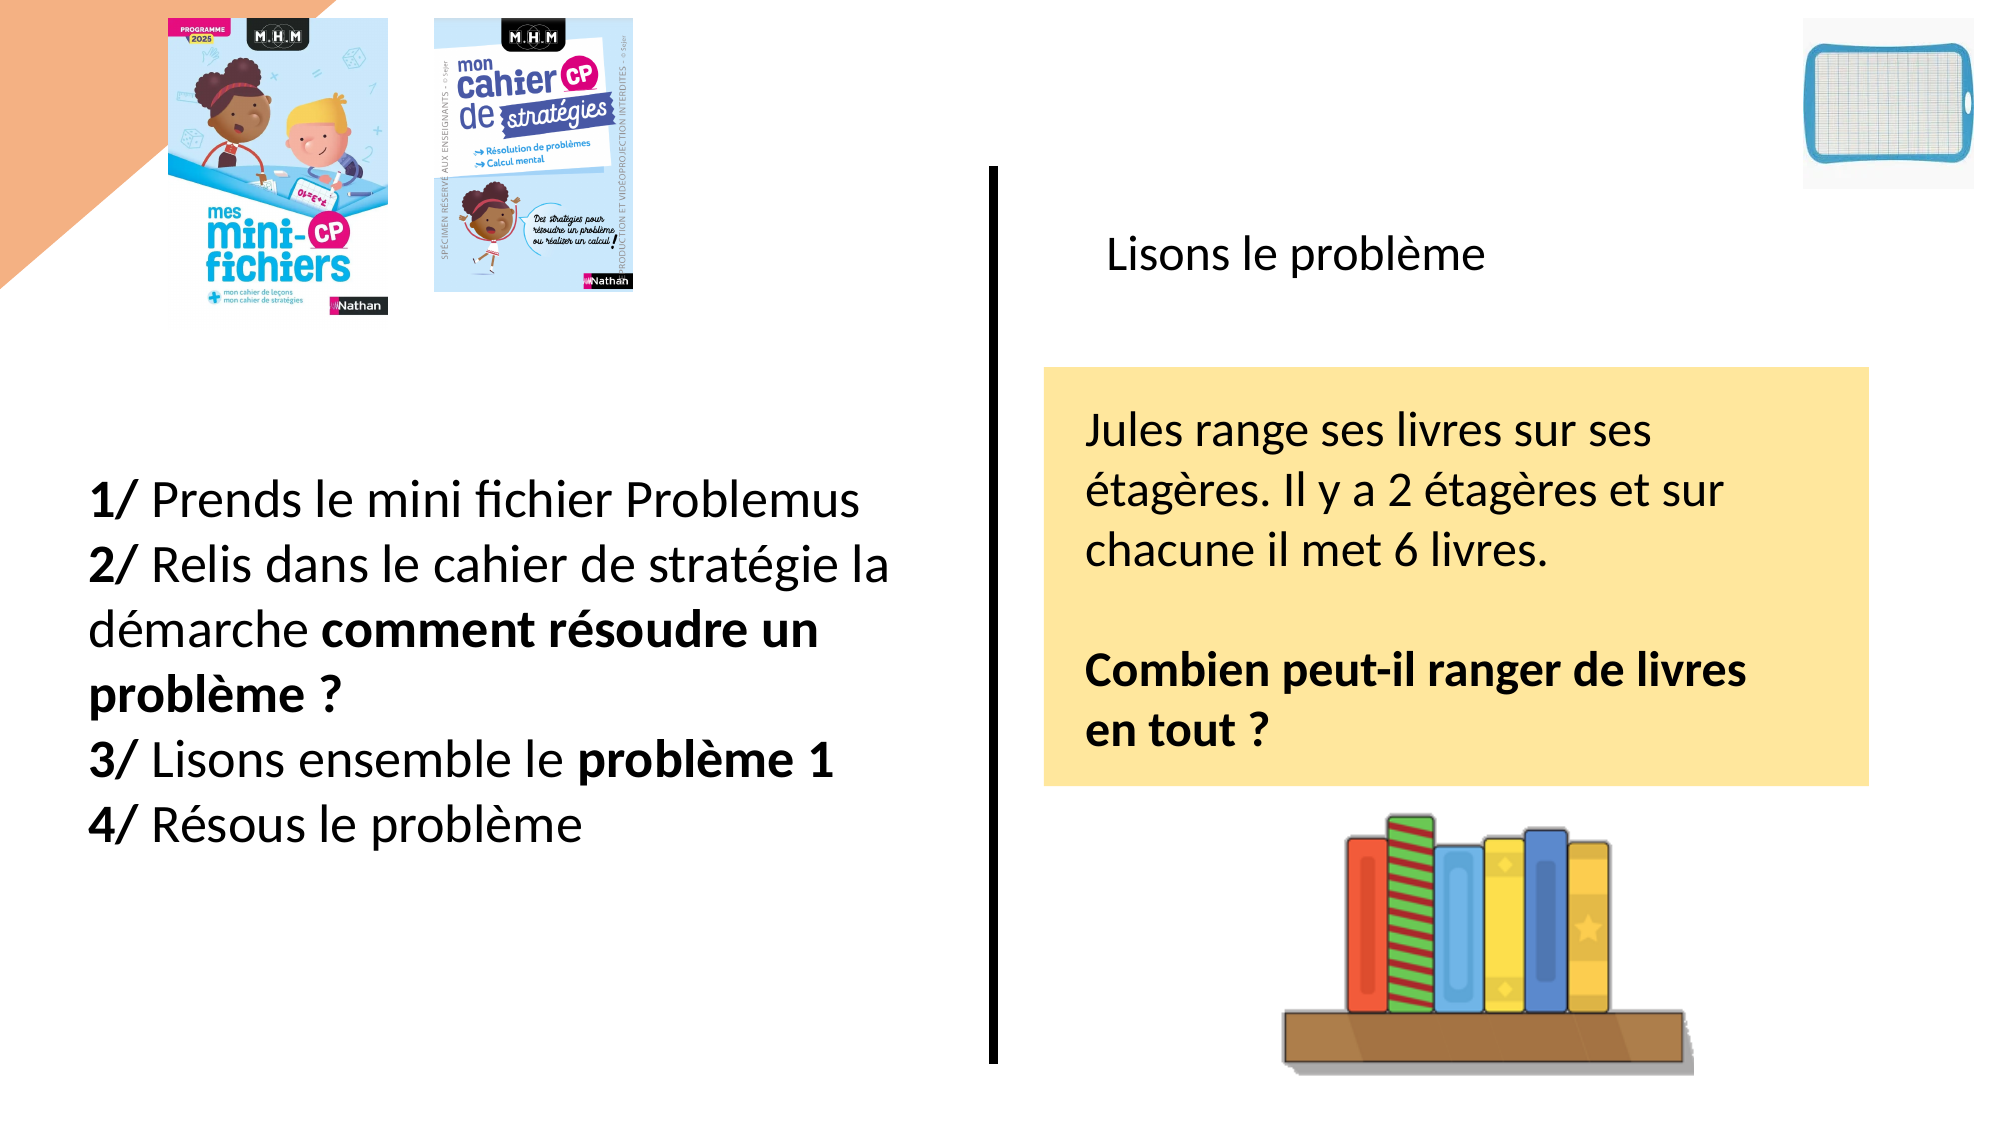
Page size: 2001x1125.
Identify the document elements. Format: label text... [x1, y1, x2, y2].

picture [1272, 803, 1694, 1086]
text_box Lisons le problème [1091, 212, 1962, 288]
picture [1802, 18, 1974, 189]
text_box [0, 0, 337, 290]
picture [434, 18, 633, 292]
text_box 1/ Prends le mini fichier Problemus 2/ Relis dans le cahier de stratégie la démarche comment résoudre un problème ? 3/ Lisons ensemble le problème 1 4/ Résous le problème [73, 456, 993, 861]
text_box Jules range ses livres sur ses étagères. Il y a 2 étagères et sur chacune il met 6 livres. Combien peut-il ranger de livres en tout ? [1043, 367, 1869, 787]
picture [168, 18, 388, 330]
